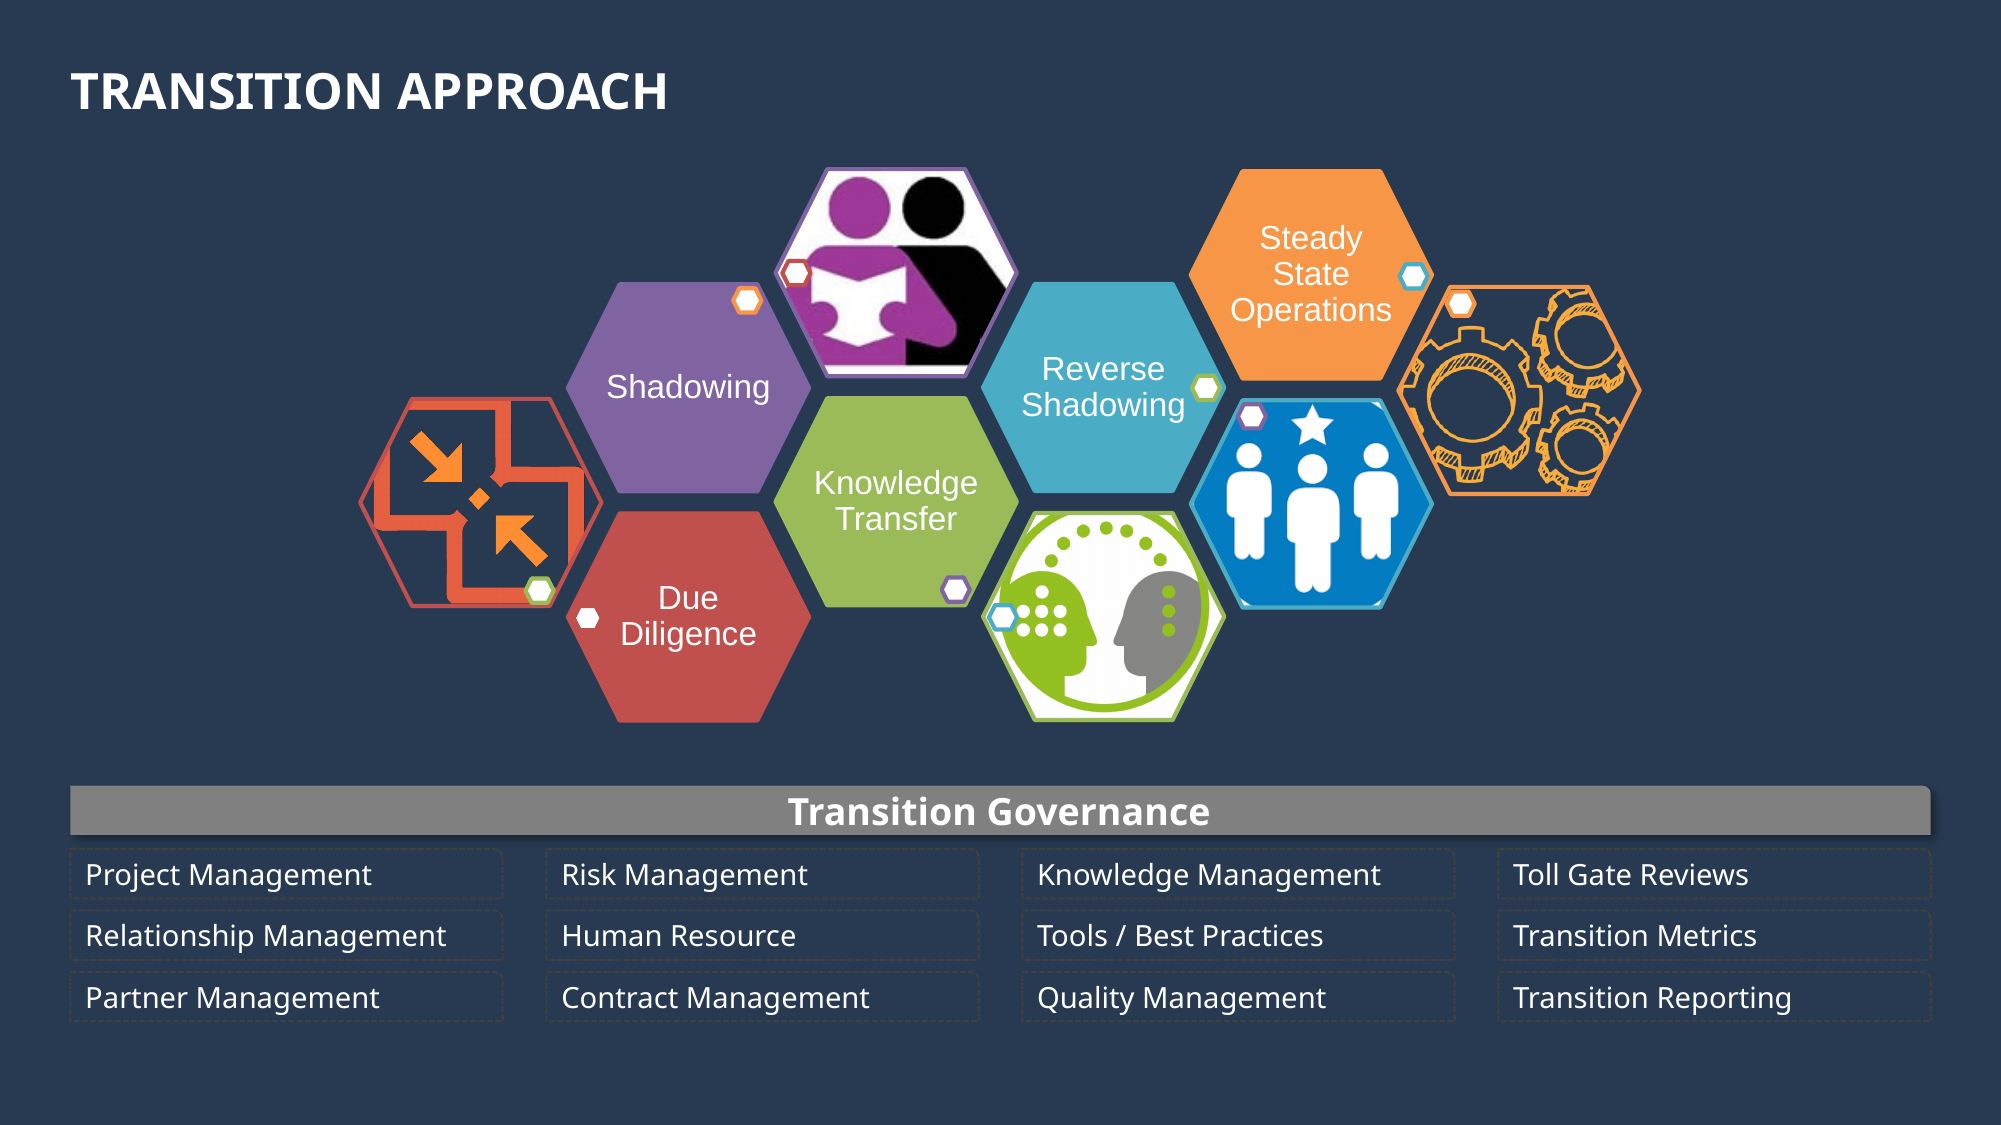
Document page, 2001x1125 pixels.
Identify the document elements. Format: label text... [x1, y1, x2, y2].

text_box Human Resource [544, 908, 981, 962]
text_box Partner Management [68, 969, 505, 1024]
title TRANSITION APPROACH [70, 0, 1930, 191]
text_box Relationship Management [68, 908, 505, 962]
text_box Transition Reporting [1496, 969, 1933, 1024]
text_box Contract Management [544, 969, 981, 1024]
text_box Risk Management [544, 846, 981, 901]
text_box Transition Metrics [1496, 908, 1933, 962]
text_box Transition Governance [68, 783, 1933, 838]
text_box Tools / Best Practices [1020, 908, 1457, 962]
text_box Knowledge Management [1020, 846, 1457, 901]
text_box Toll Gate Reviews [1496, 846, 1933, 901]
text_box Project Management [68, 846, 505, 901]
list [359, 117, 1640, 772]
text_box Quality Management [1020, 969, 1457, 1024]
